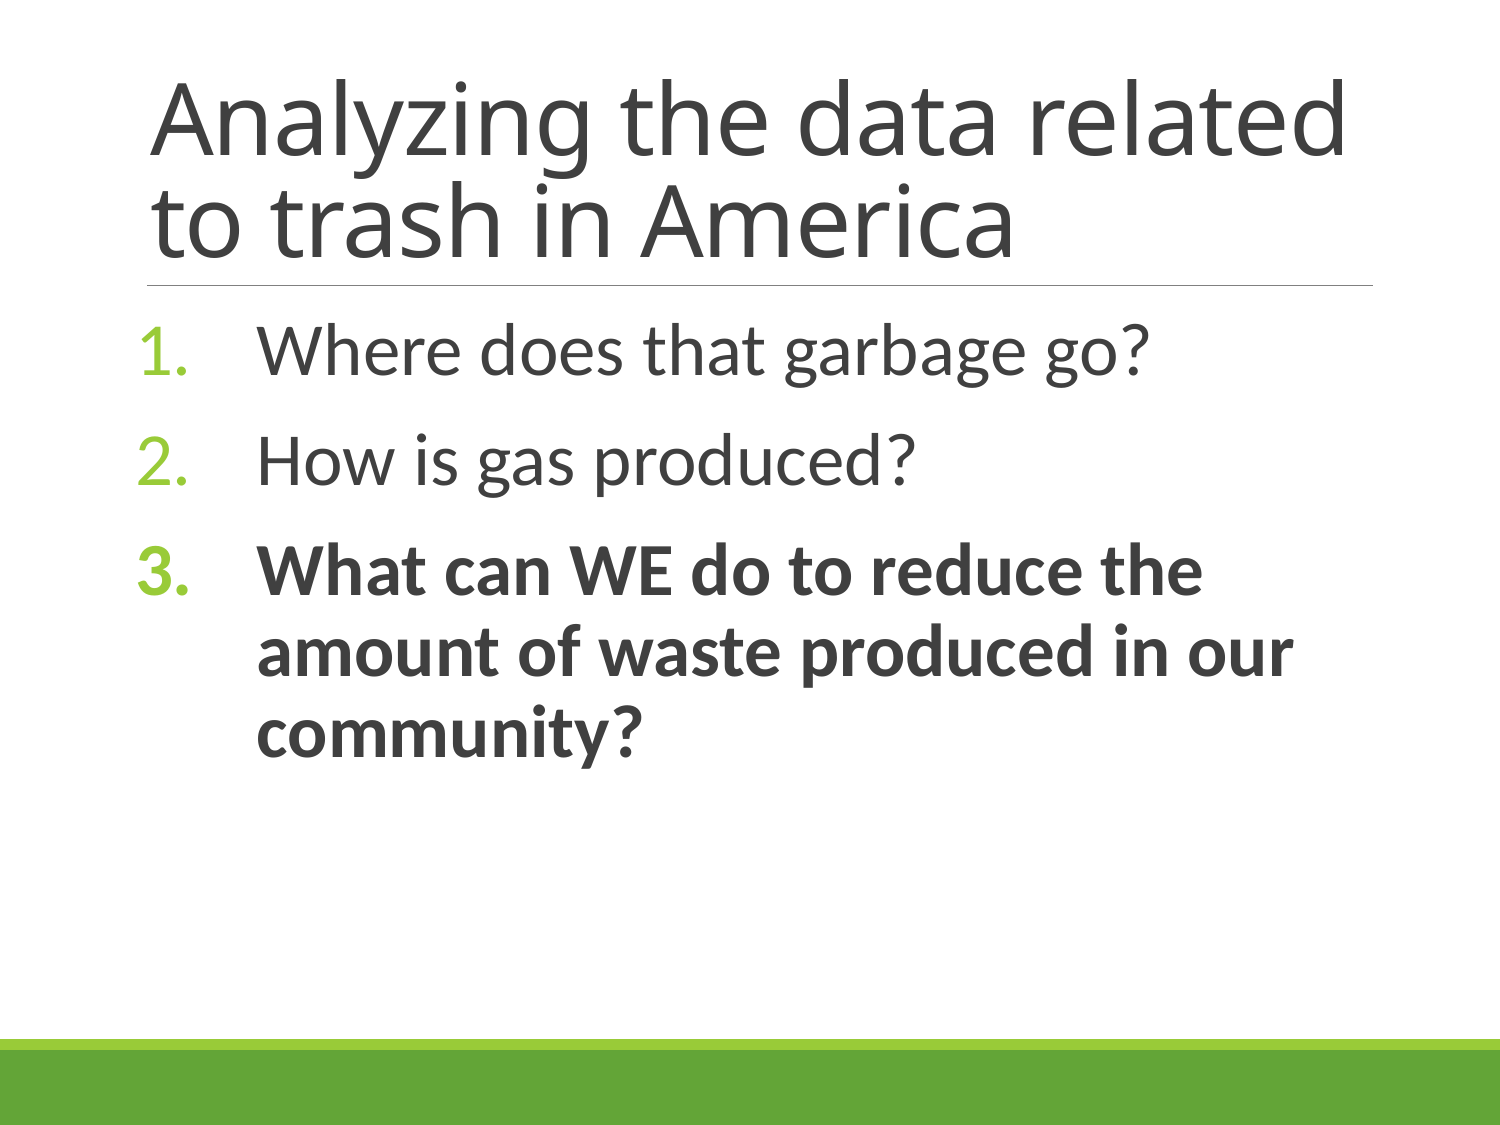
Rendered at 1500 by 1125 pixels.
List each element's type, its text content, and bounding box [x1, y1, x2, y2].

list Where does that garbage go? How is gas produced? What can WE do to reduce the amount of waste produced in our community? [135, 302, 1373, 963]
title Analyzing the data related to trash in America [135, 47, 1373, 285]
